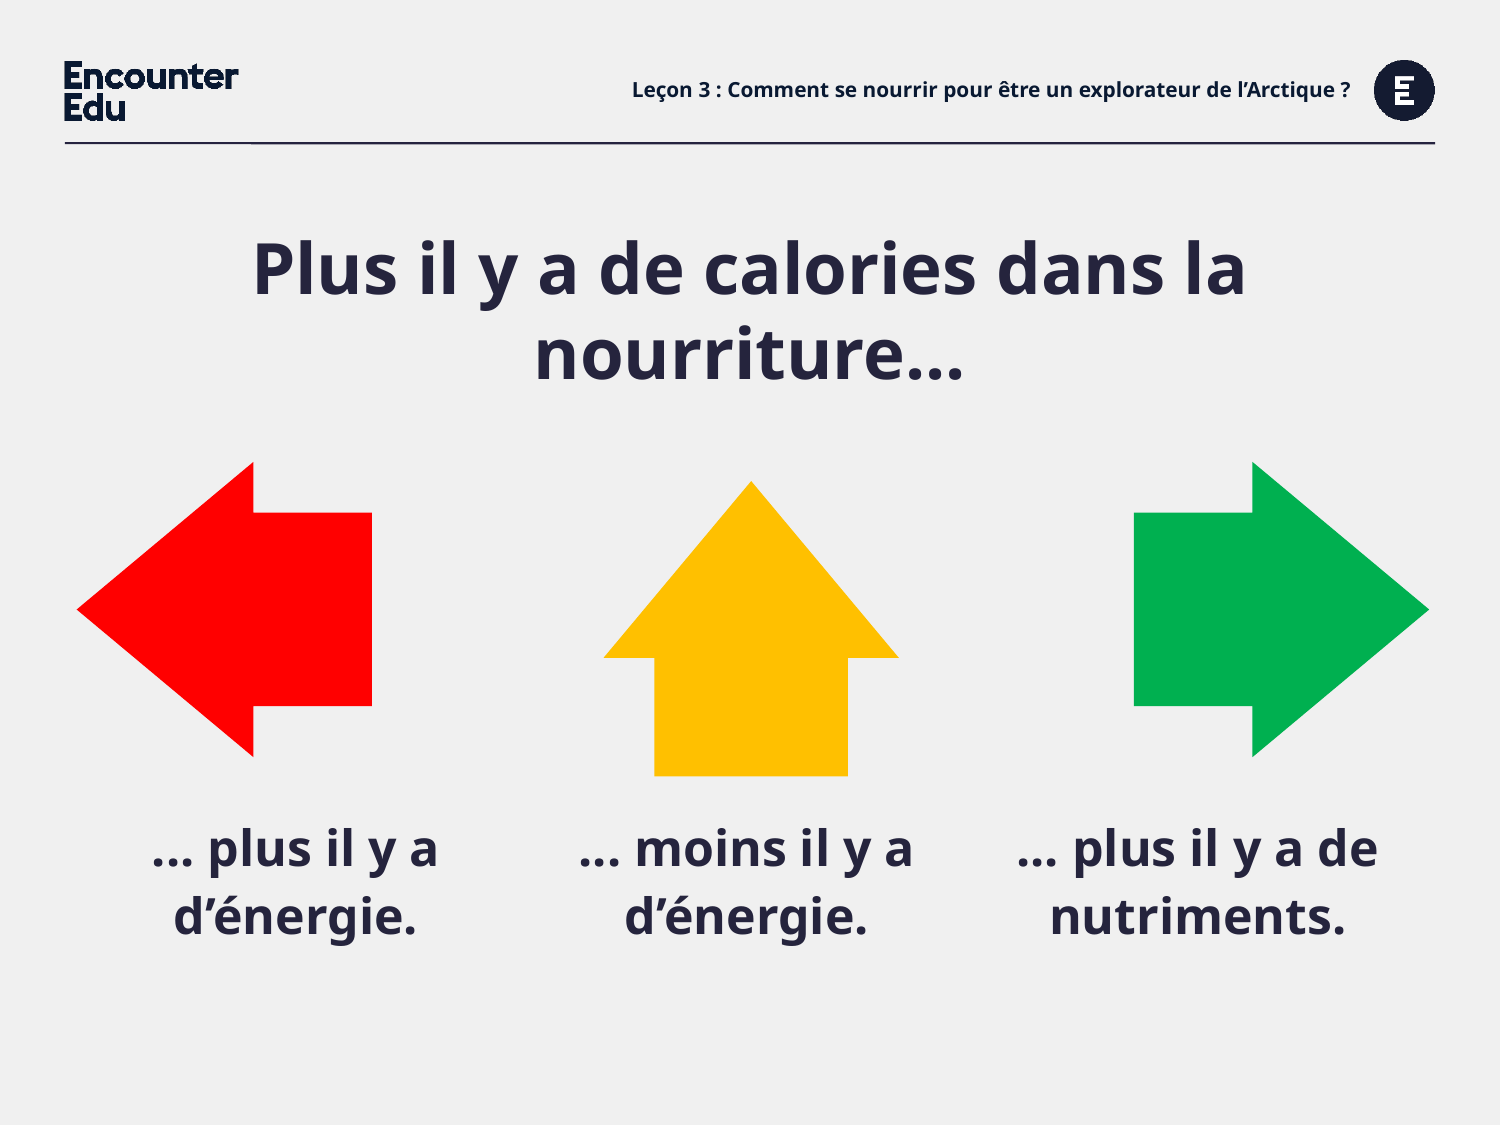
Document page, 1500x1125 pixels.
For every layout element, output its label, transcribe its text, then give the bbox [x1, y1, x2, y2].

picture [60, 59, 243, 122]
text_box [601, 478, 901, 779]
table_header ... plus il y a de nutriments. [972, 805, 1423, 1020]
table_header ... plus il y a d’énergie. [71, 805, 522, 1020]
text_box [74, 459, 375, 760]
title Leçon 3 : Comment se nourrir pour être un explorateur de l’Arctique ? [576, 67, 1359, 114]
table_header ... moins il y a d’énergie. [522, 805, 972, 1020]
text_box [1131, 459, 1432, 760]
text_box Plus il y a de calories dans la nourriture... [73, 215, 1427, 401]
picture [1372, 58, 1436, 122]
